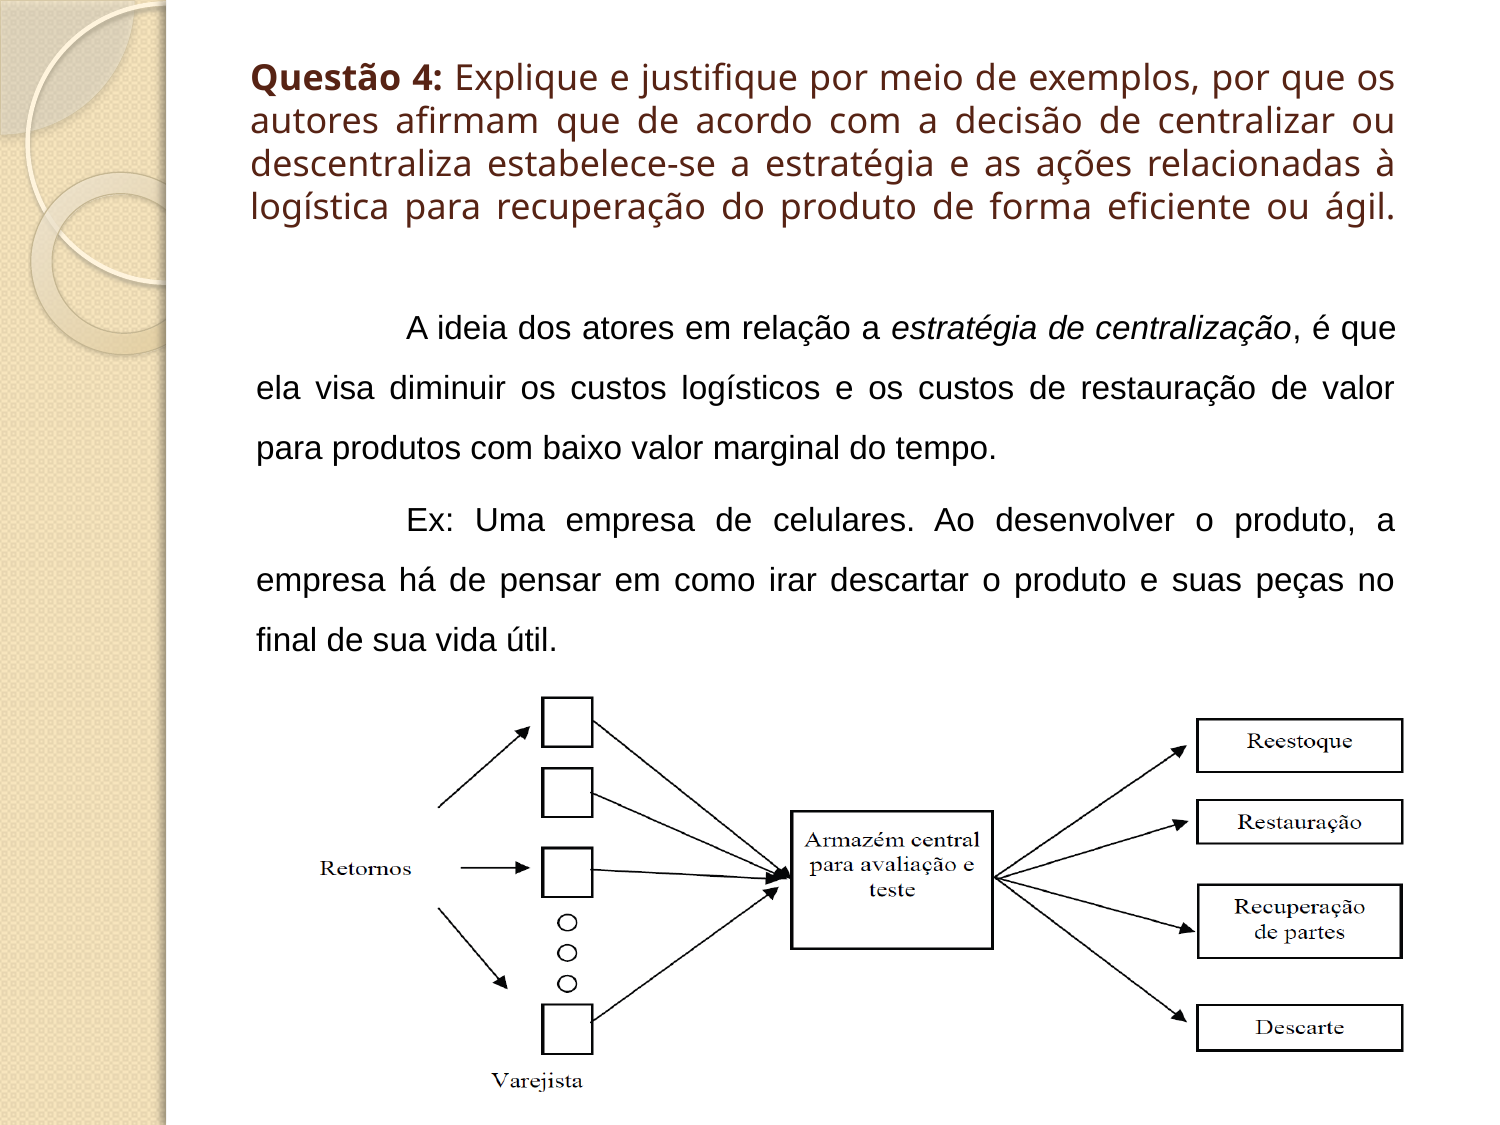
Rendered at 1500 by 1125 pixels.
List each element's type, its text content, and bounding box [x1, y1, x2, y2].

list A ideia dos atores em relação a estratégia de centralização, é que ela visa diminuir os custos logísticos e os custos de restauração de valor para produtos com baixo valor marginal do tempo. Ex: Uma empresa de celulares. Ao desenvolver o produto, a empresa há de pensar em como irar descartar o produto e suas peças no final de sua vida útil. [181, 278, 1412, 870]
title Questão 4: Explique e justifique por meio de exemplos, por que os autores afirmam que de acordo com a decisão de centralizar ou descentraliza estabelece-se a estratégia e as ações relacionadas à logística para recuperação do produto de forma eficiente ou ágil. [235, 45, 1412, 278]
picture [312, 688, 1412, 1095]
